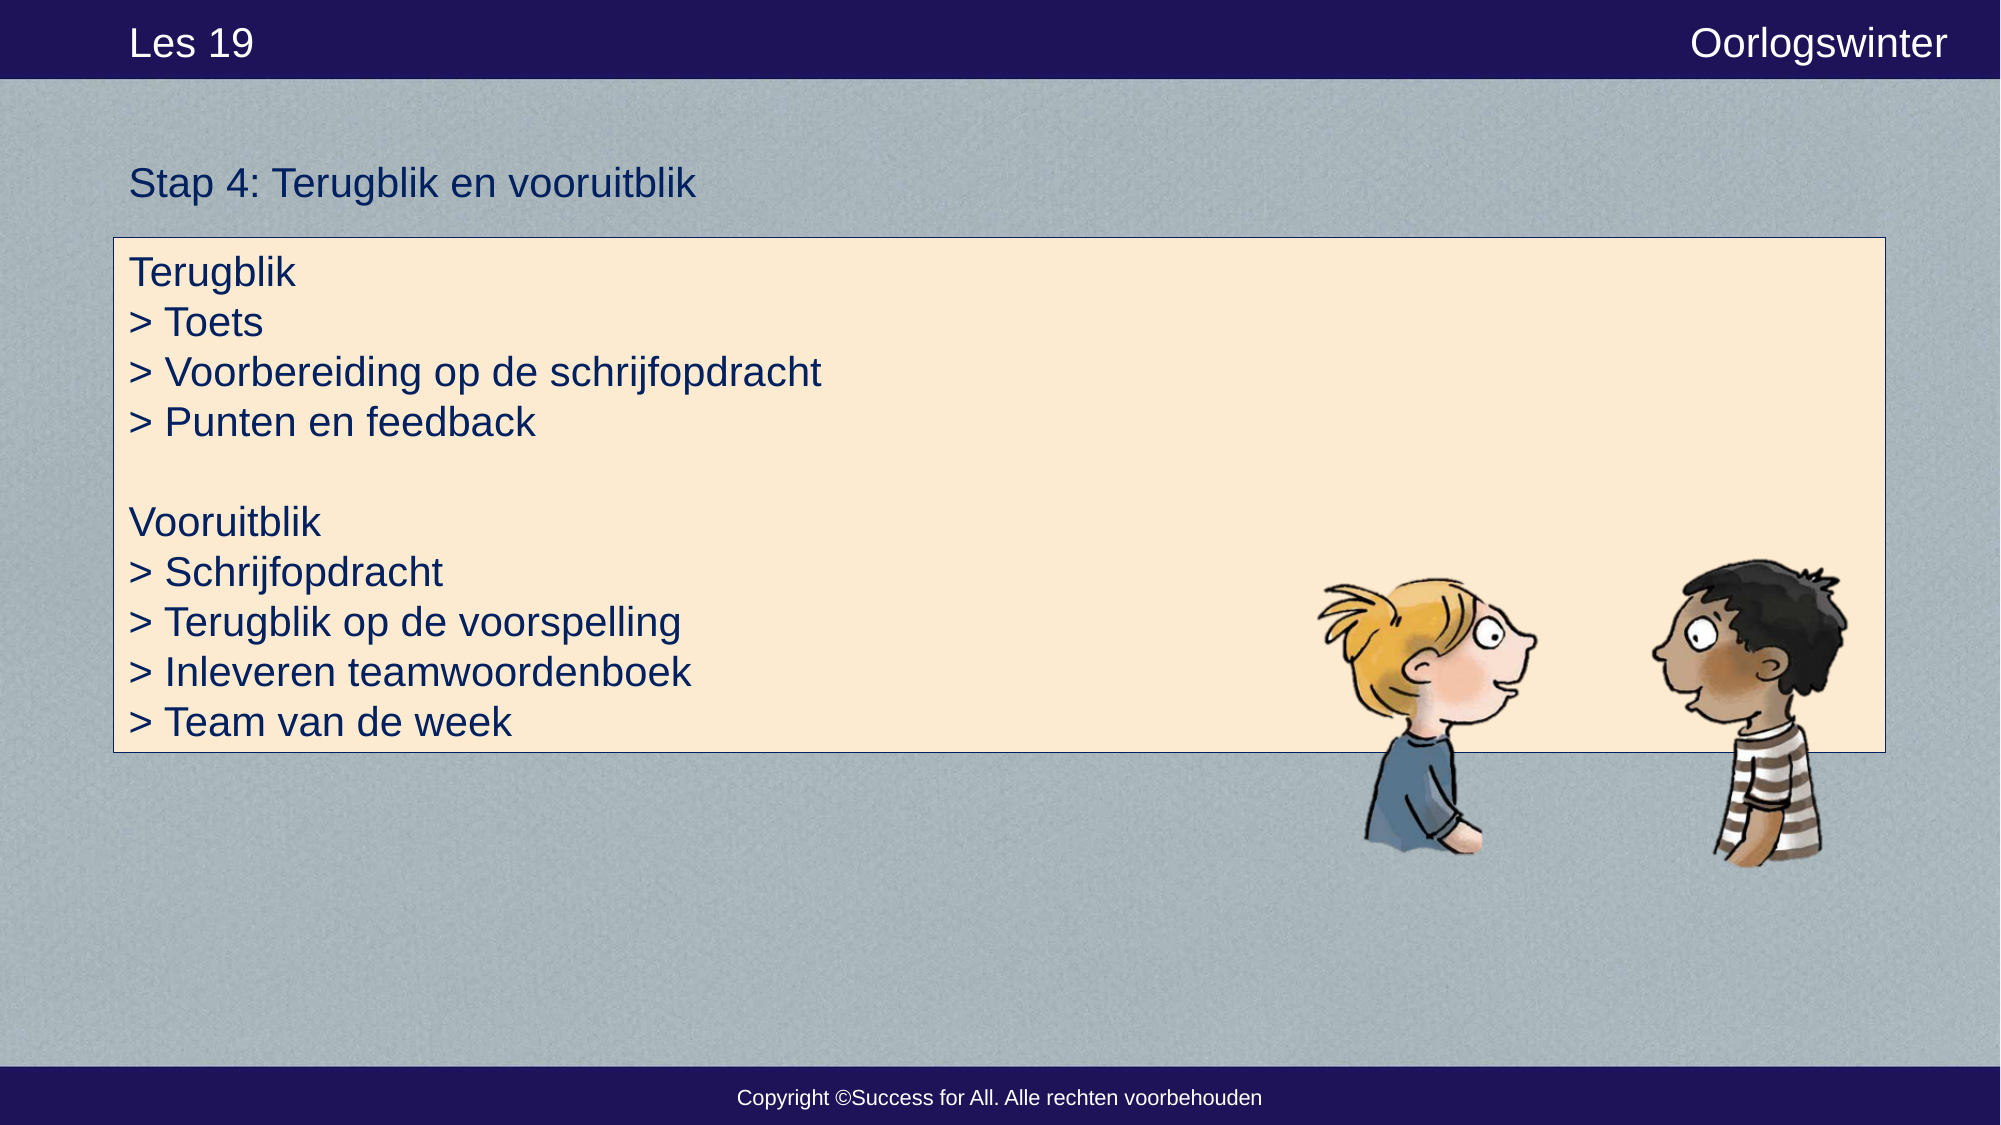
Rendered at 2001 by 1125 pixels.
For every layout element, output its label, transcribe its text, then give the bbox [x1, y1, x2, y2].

text_box Les 19 [114, 8, 354, 73]
text_box Terugblik > Toets > Voorbereiding op de schrijfopdracht > Punten en feedback Vooruitblik > Schrijfopdracht > Terugblik op de voorspelling > Inleveren teamwoordenboek > Team van de week [113, 237, 1886, 753]
picture [0, 0, 2001, 1125]
text_box Copyright ©Success for All. Alle rechten voorbehouden [0, 1076, 2000, 1125]
text_box Oorlogswinter [786, 8, 1963, 73]
text_box Stap 4: Terugblik en vooruitblik [113, 148, 1635, 214]
